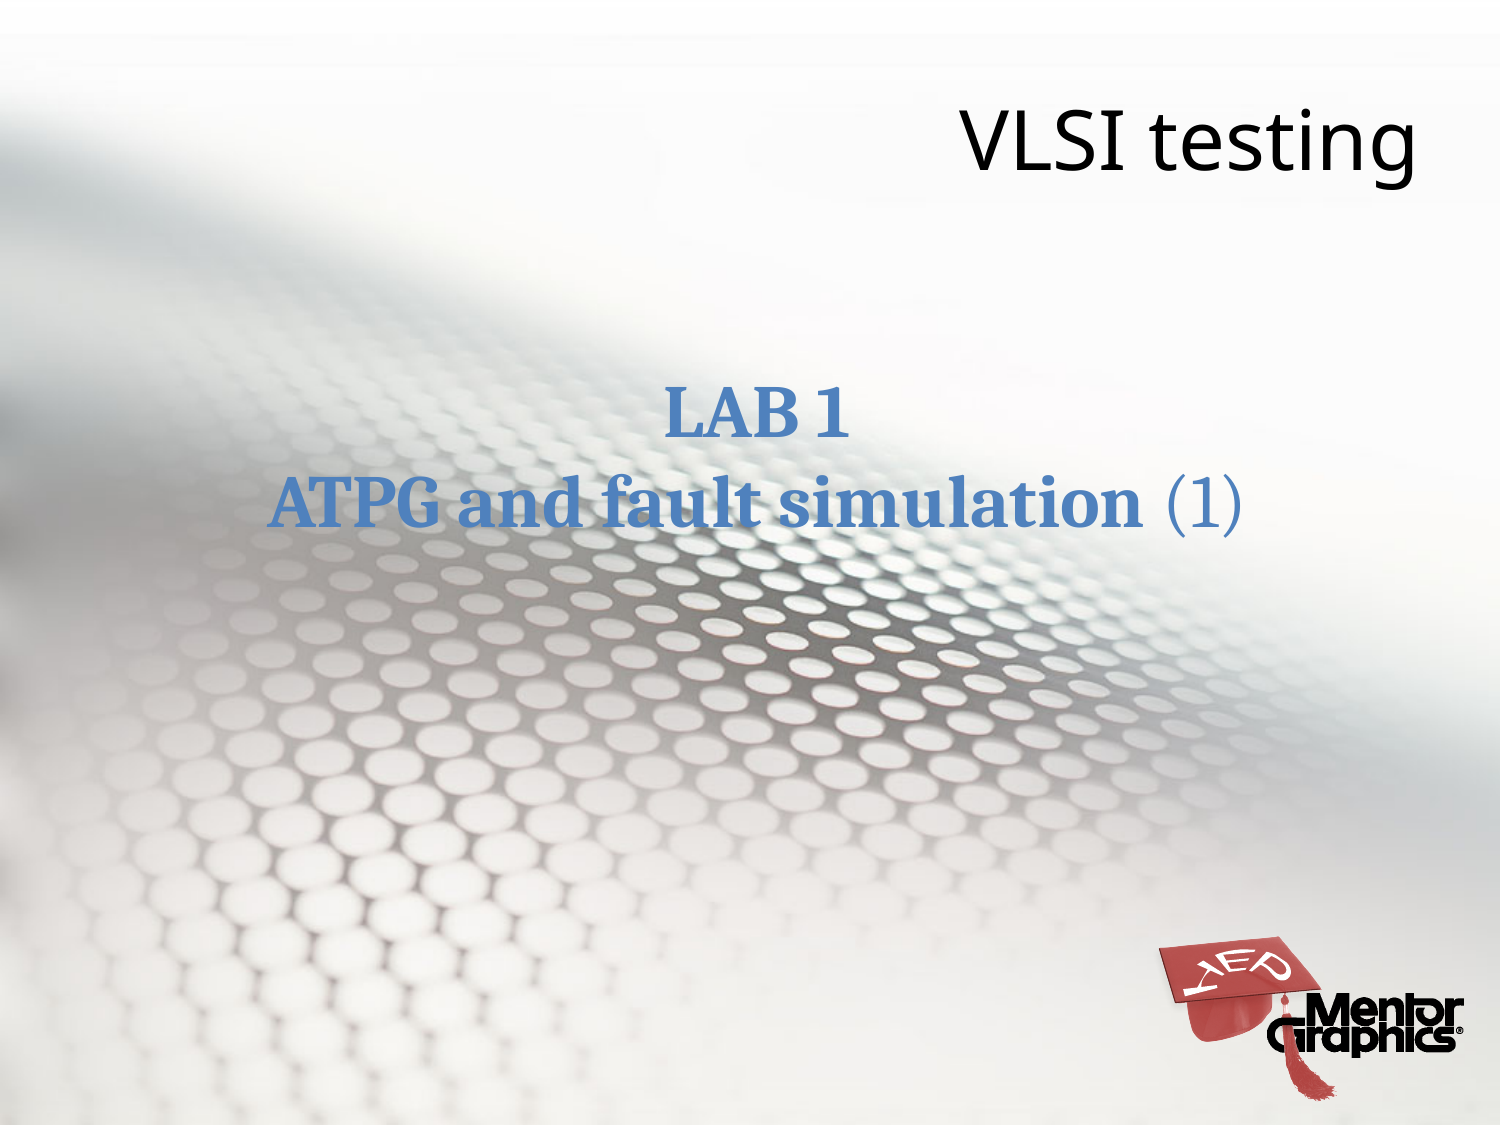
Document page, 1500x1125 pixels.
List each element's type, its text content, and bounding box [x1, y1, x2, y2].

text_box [1157, 935, 1464, 1104]
picture [0, 0, 1500, 341]
picture [0, 543, 1500, 1125]
title VLSI testing [404, 78, 1436, 197]
text_box LAB 1 ATPG and fault simulation (1) [0, 341, 1500, 543]
